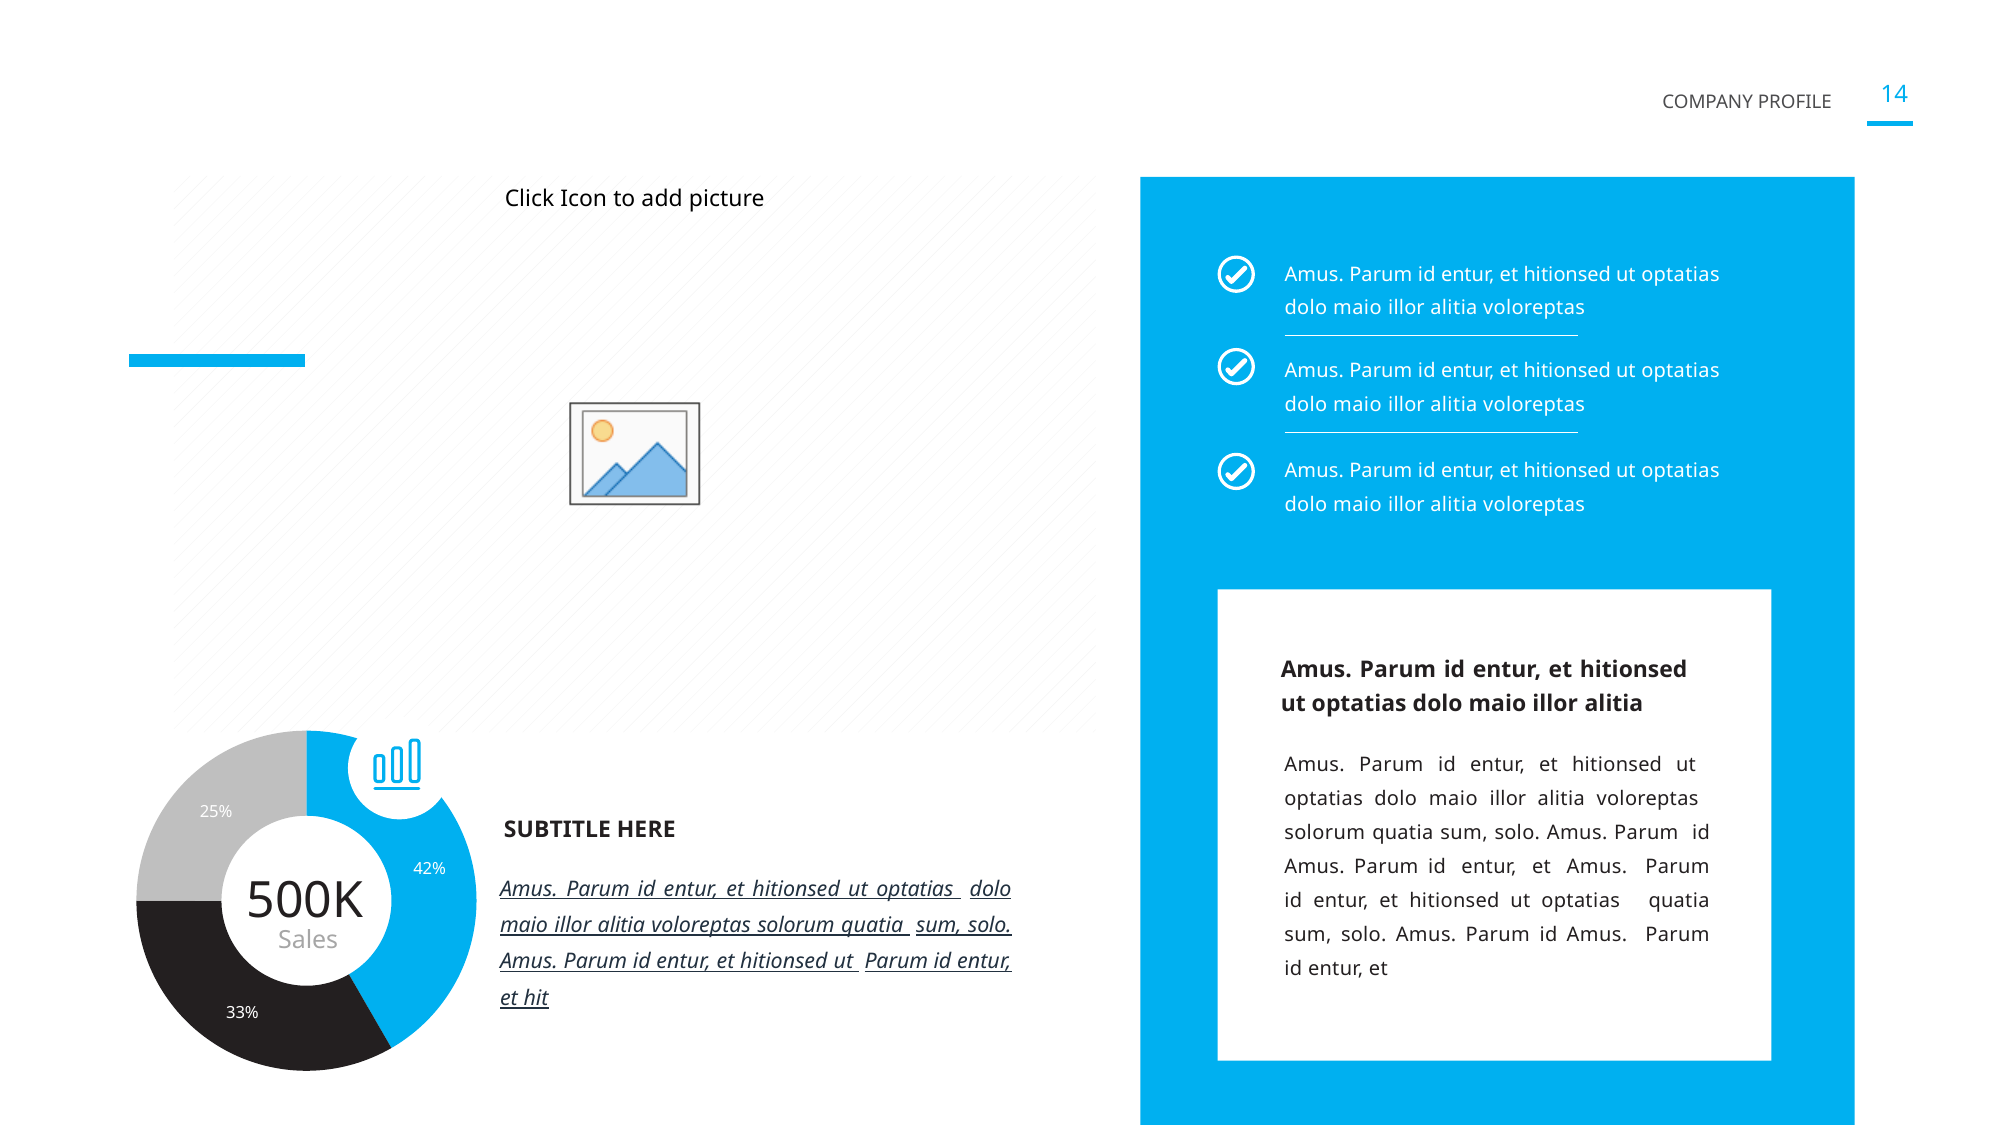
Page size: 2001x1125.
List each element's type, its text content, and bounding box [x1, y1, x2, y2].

text_box [1140, 176, 1855, 1125]
picture [173, 175, 1096, 733]
text_box Amus. Parum id entur, et hitionsed ut optatias dolo maio illor alitia voloreptas Amus. Parum id entur, et hitionsed ut optatias dolo maio illor alitia voloreptas Amus. Parum id entur, et hitionsed ut optatias dolo maio illor alitia voloreptas [1281, 247, 1752, 516]
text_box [1217, 347, 1255, 386]
text_box SUBTITLE HERE [489, 801, 1012, 850]
text_box Amus. Parum id entur, et hitionsed ut optatias dolo maio illor alitia [1225, 641, 1749, 723]
chart [129, 714, 484, 1087]
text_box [1217, 452, 1255, 491]
text_box Amus. Parum id entur, et hitionsed ut optatias dolo maio illor alitia voloreptas solorum quatia sum, solo. Amus. Parum id entur, et hitionsed ut Parum id entur, et hit [496, 860, 1013, 1010]
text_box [374, 739, 419, 792]
text_box [1217, 588, 1772, 1062]
text_box Amus. Parum id entur, et hitionsed ut optatias dolo maio illor alitia voloreptas solorum quatia sum, solo. Amus. Parum id Amus. Parum id entur, et Amus. Parum id entur, et hitionsed ut optatias quatia sum, solo. Amus. Parum id Amus. Parum id entur, et [1243, 740, 1749, 980]
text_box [1217, 255, 1255, 293]
